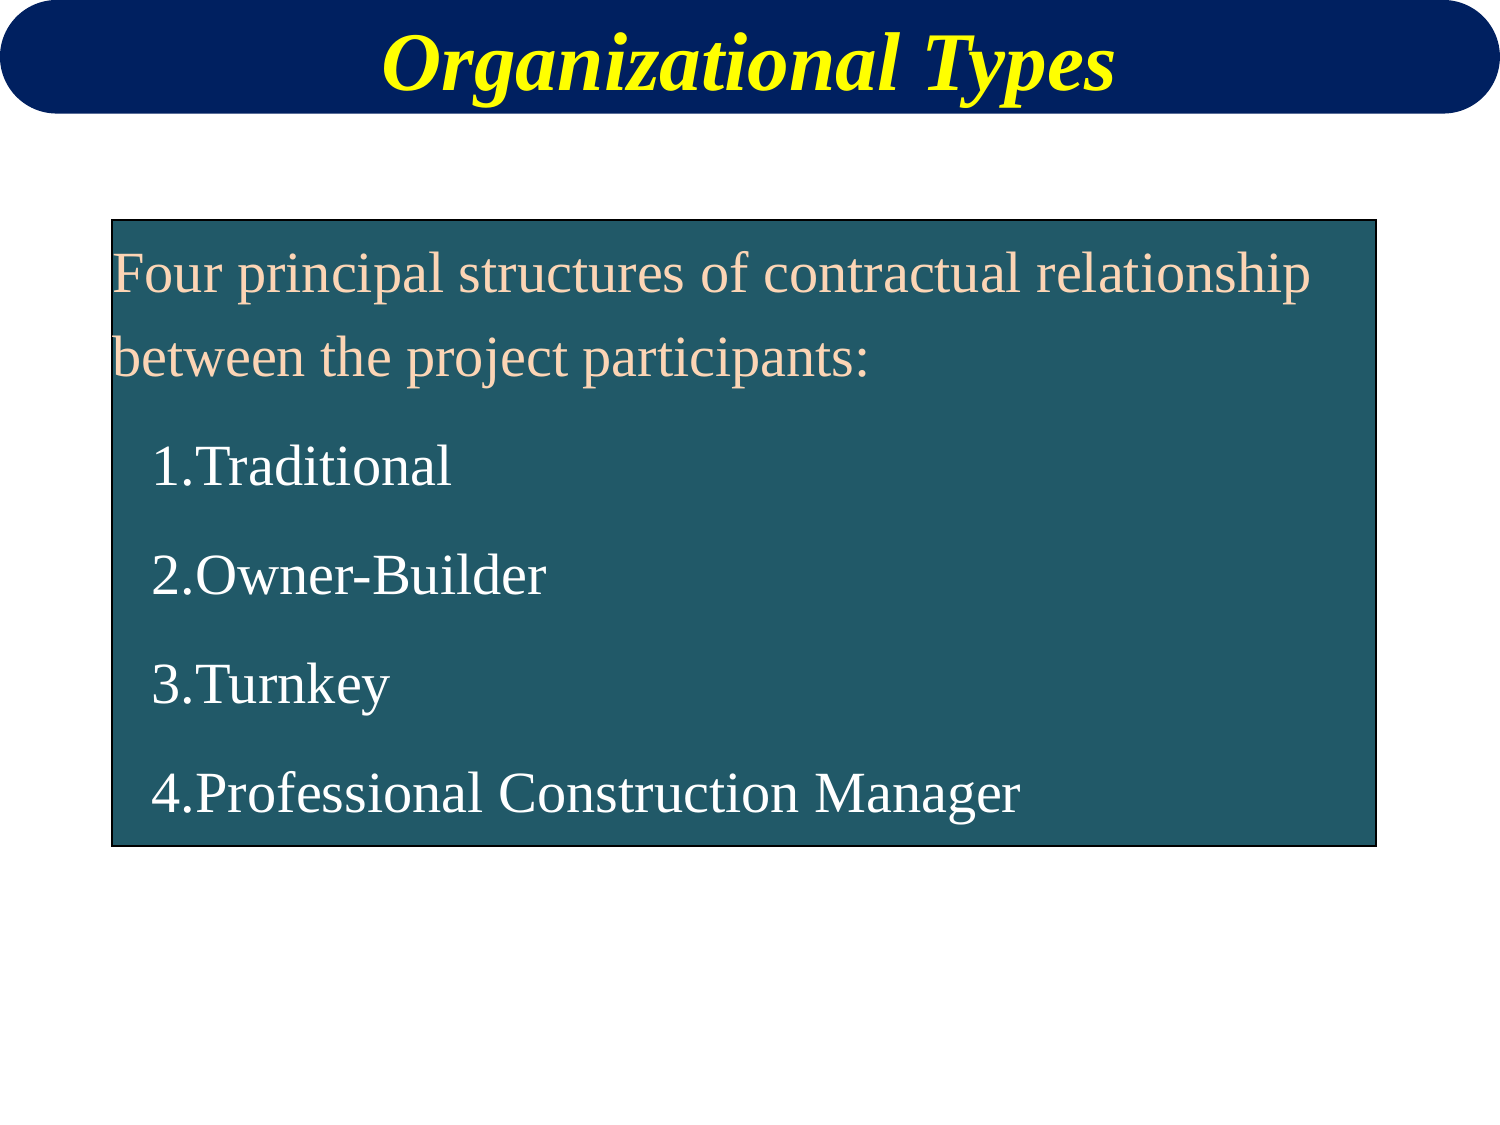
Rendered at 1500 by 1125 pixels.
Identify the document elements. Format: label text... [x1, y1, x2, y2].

text_box Four principal structures of contractual relationship between the project participants: Traditional Owner-Builder Turnkey Professional Construction Manager [112, 219, 1376, 846]
text_box Organizational Types [0, 0, 1500, 114]
